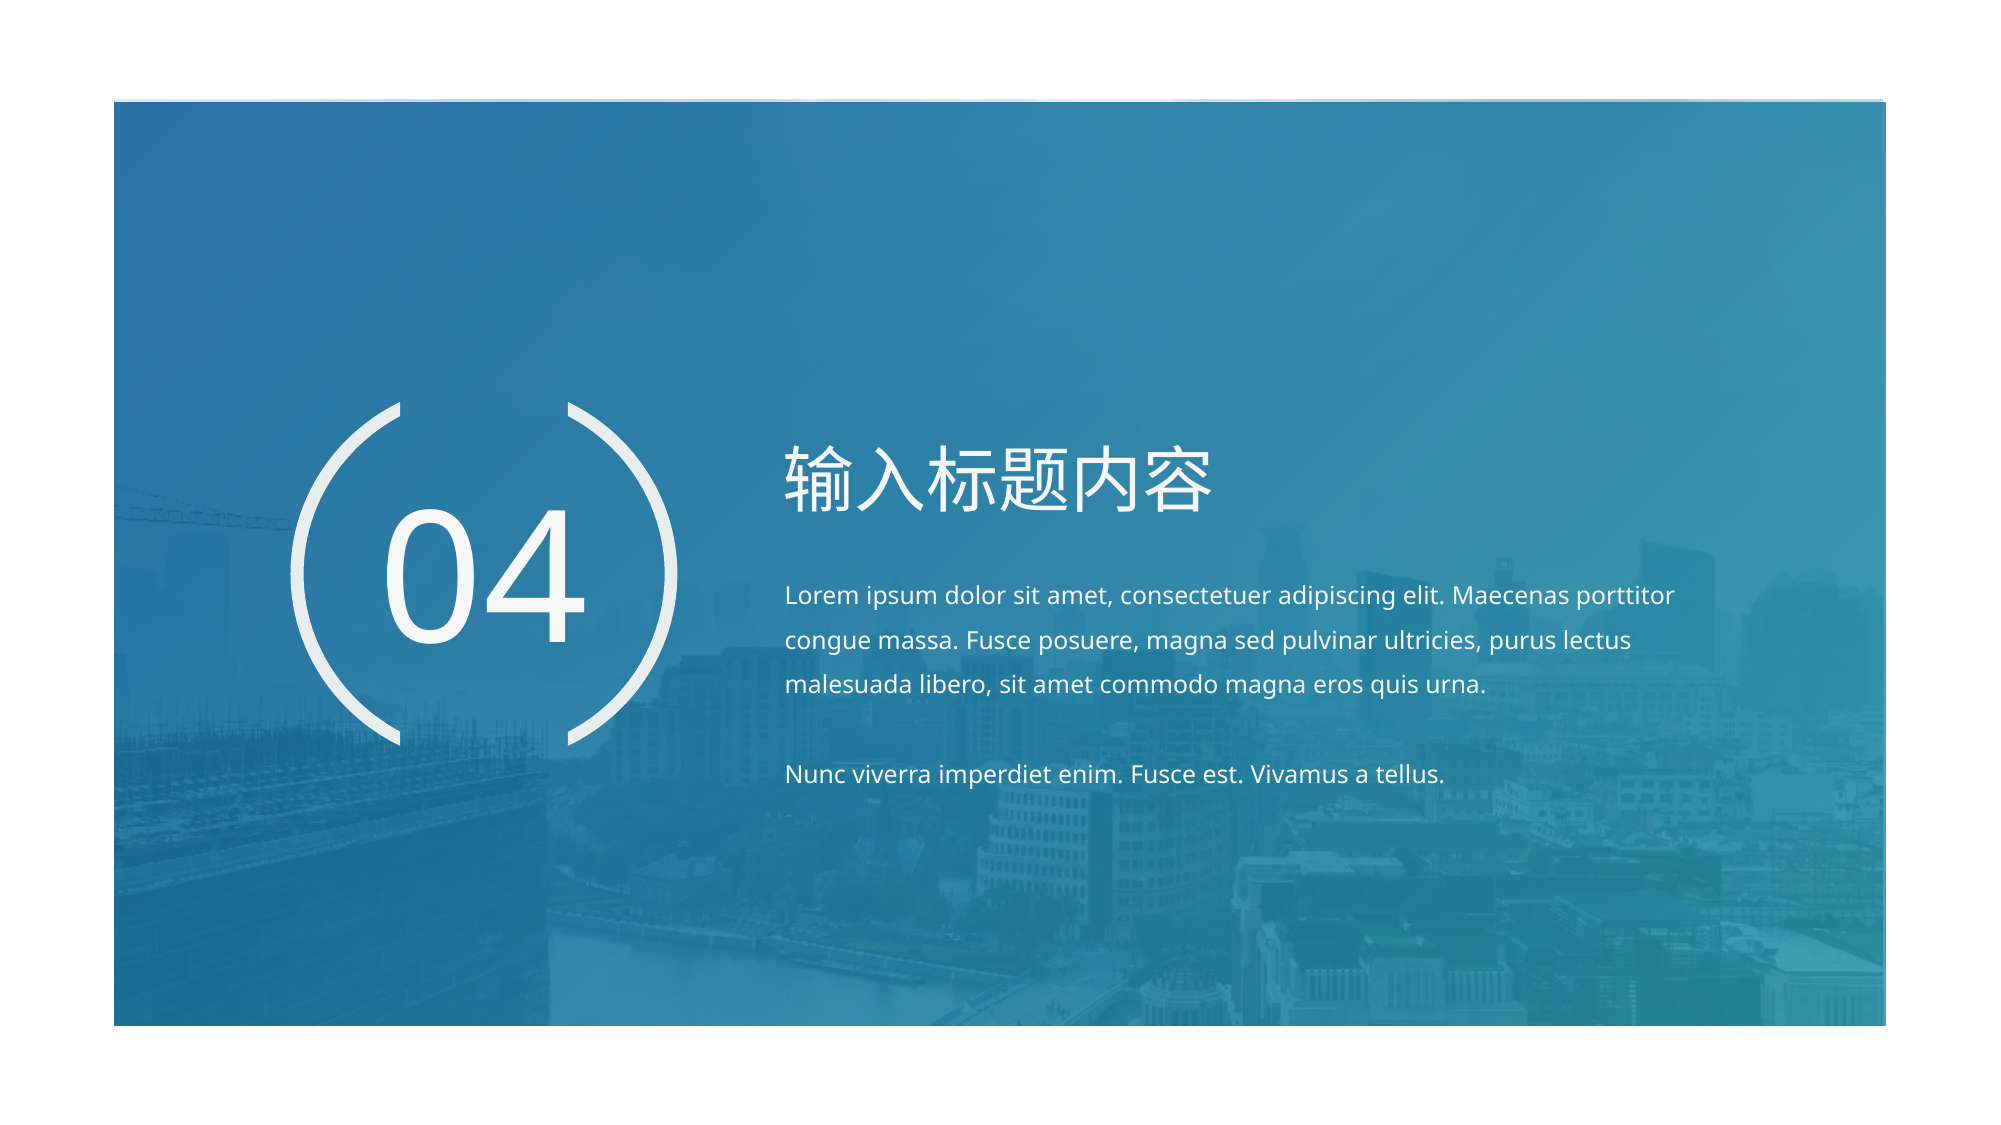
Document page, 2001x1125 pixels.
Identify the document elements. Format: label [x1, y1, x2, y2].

picture [114, 99, 1883, 1026]
text_box [114, 102, 1886, 1027]
text_box [290, 401, 678, 746]
